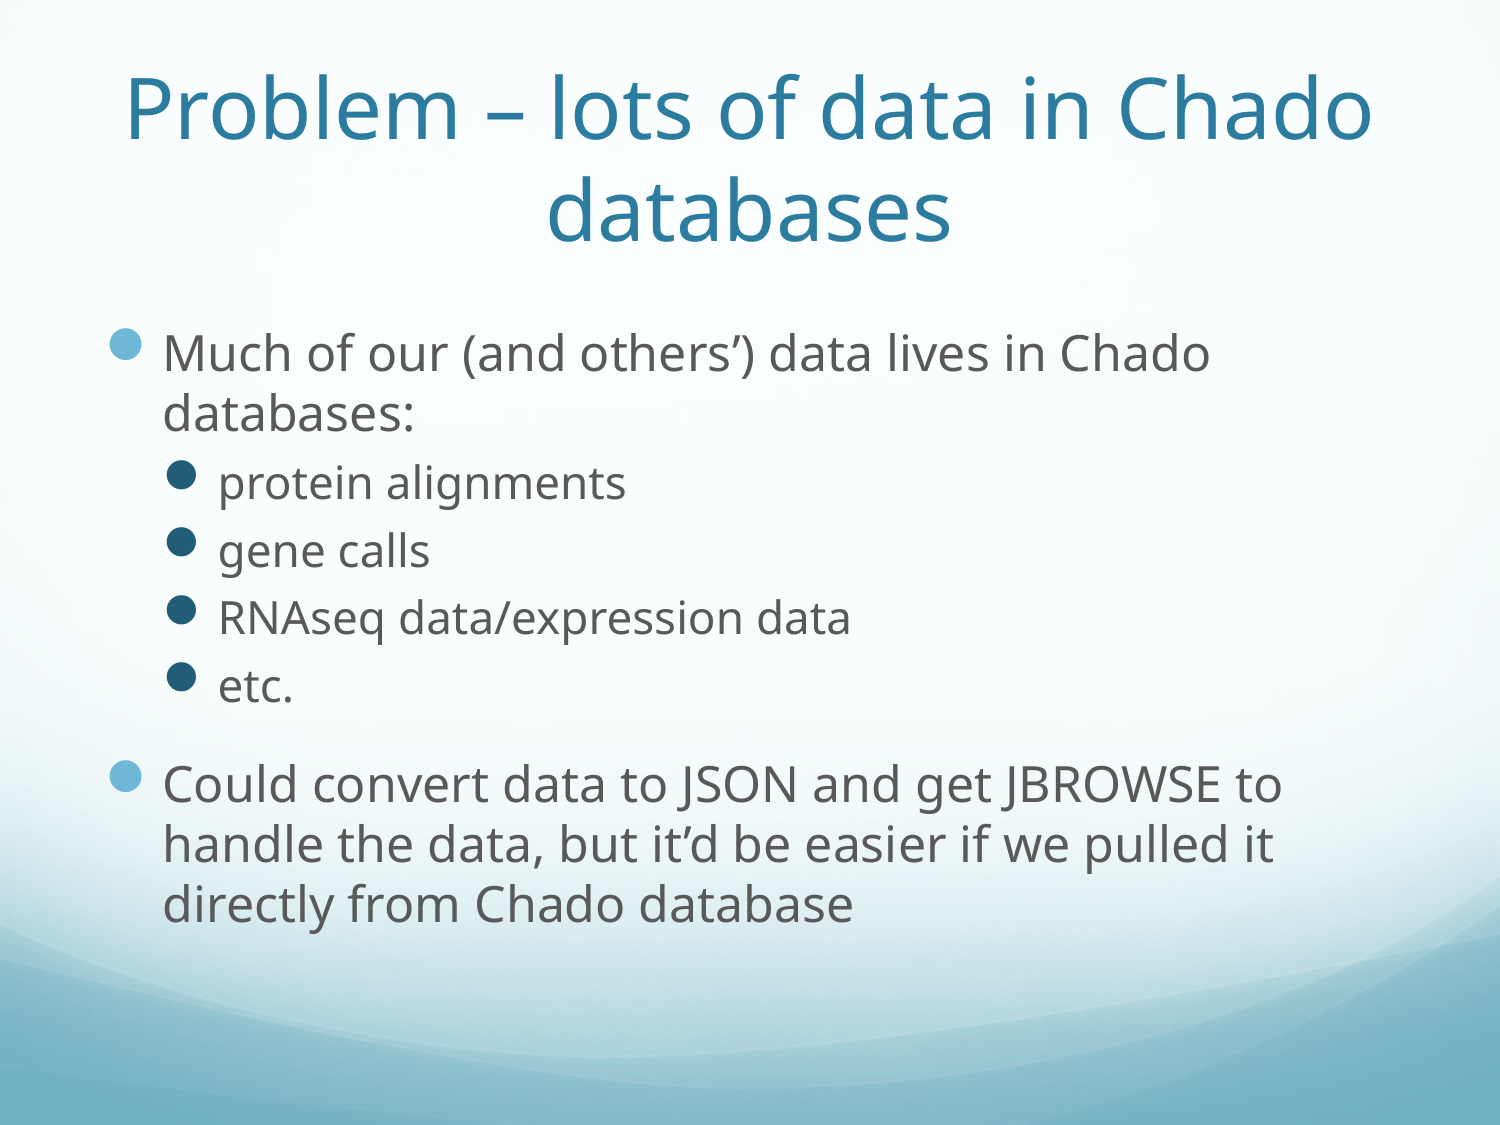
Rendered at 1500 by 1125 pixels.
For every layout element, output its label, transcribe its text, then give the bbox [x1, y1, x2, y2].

title Problem – lots of data in Chado databases [90, 46, 1410, 266]
list Much of our (and others’) data lives in Chado databases: protein alignments gene calls RNAseq data/expression data etc. Could convert data to JSON and get JBROWSE to handle the data, but it’d be easier if we pulled it directly from Chado database [90, 313, 1410, 1027]
